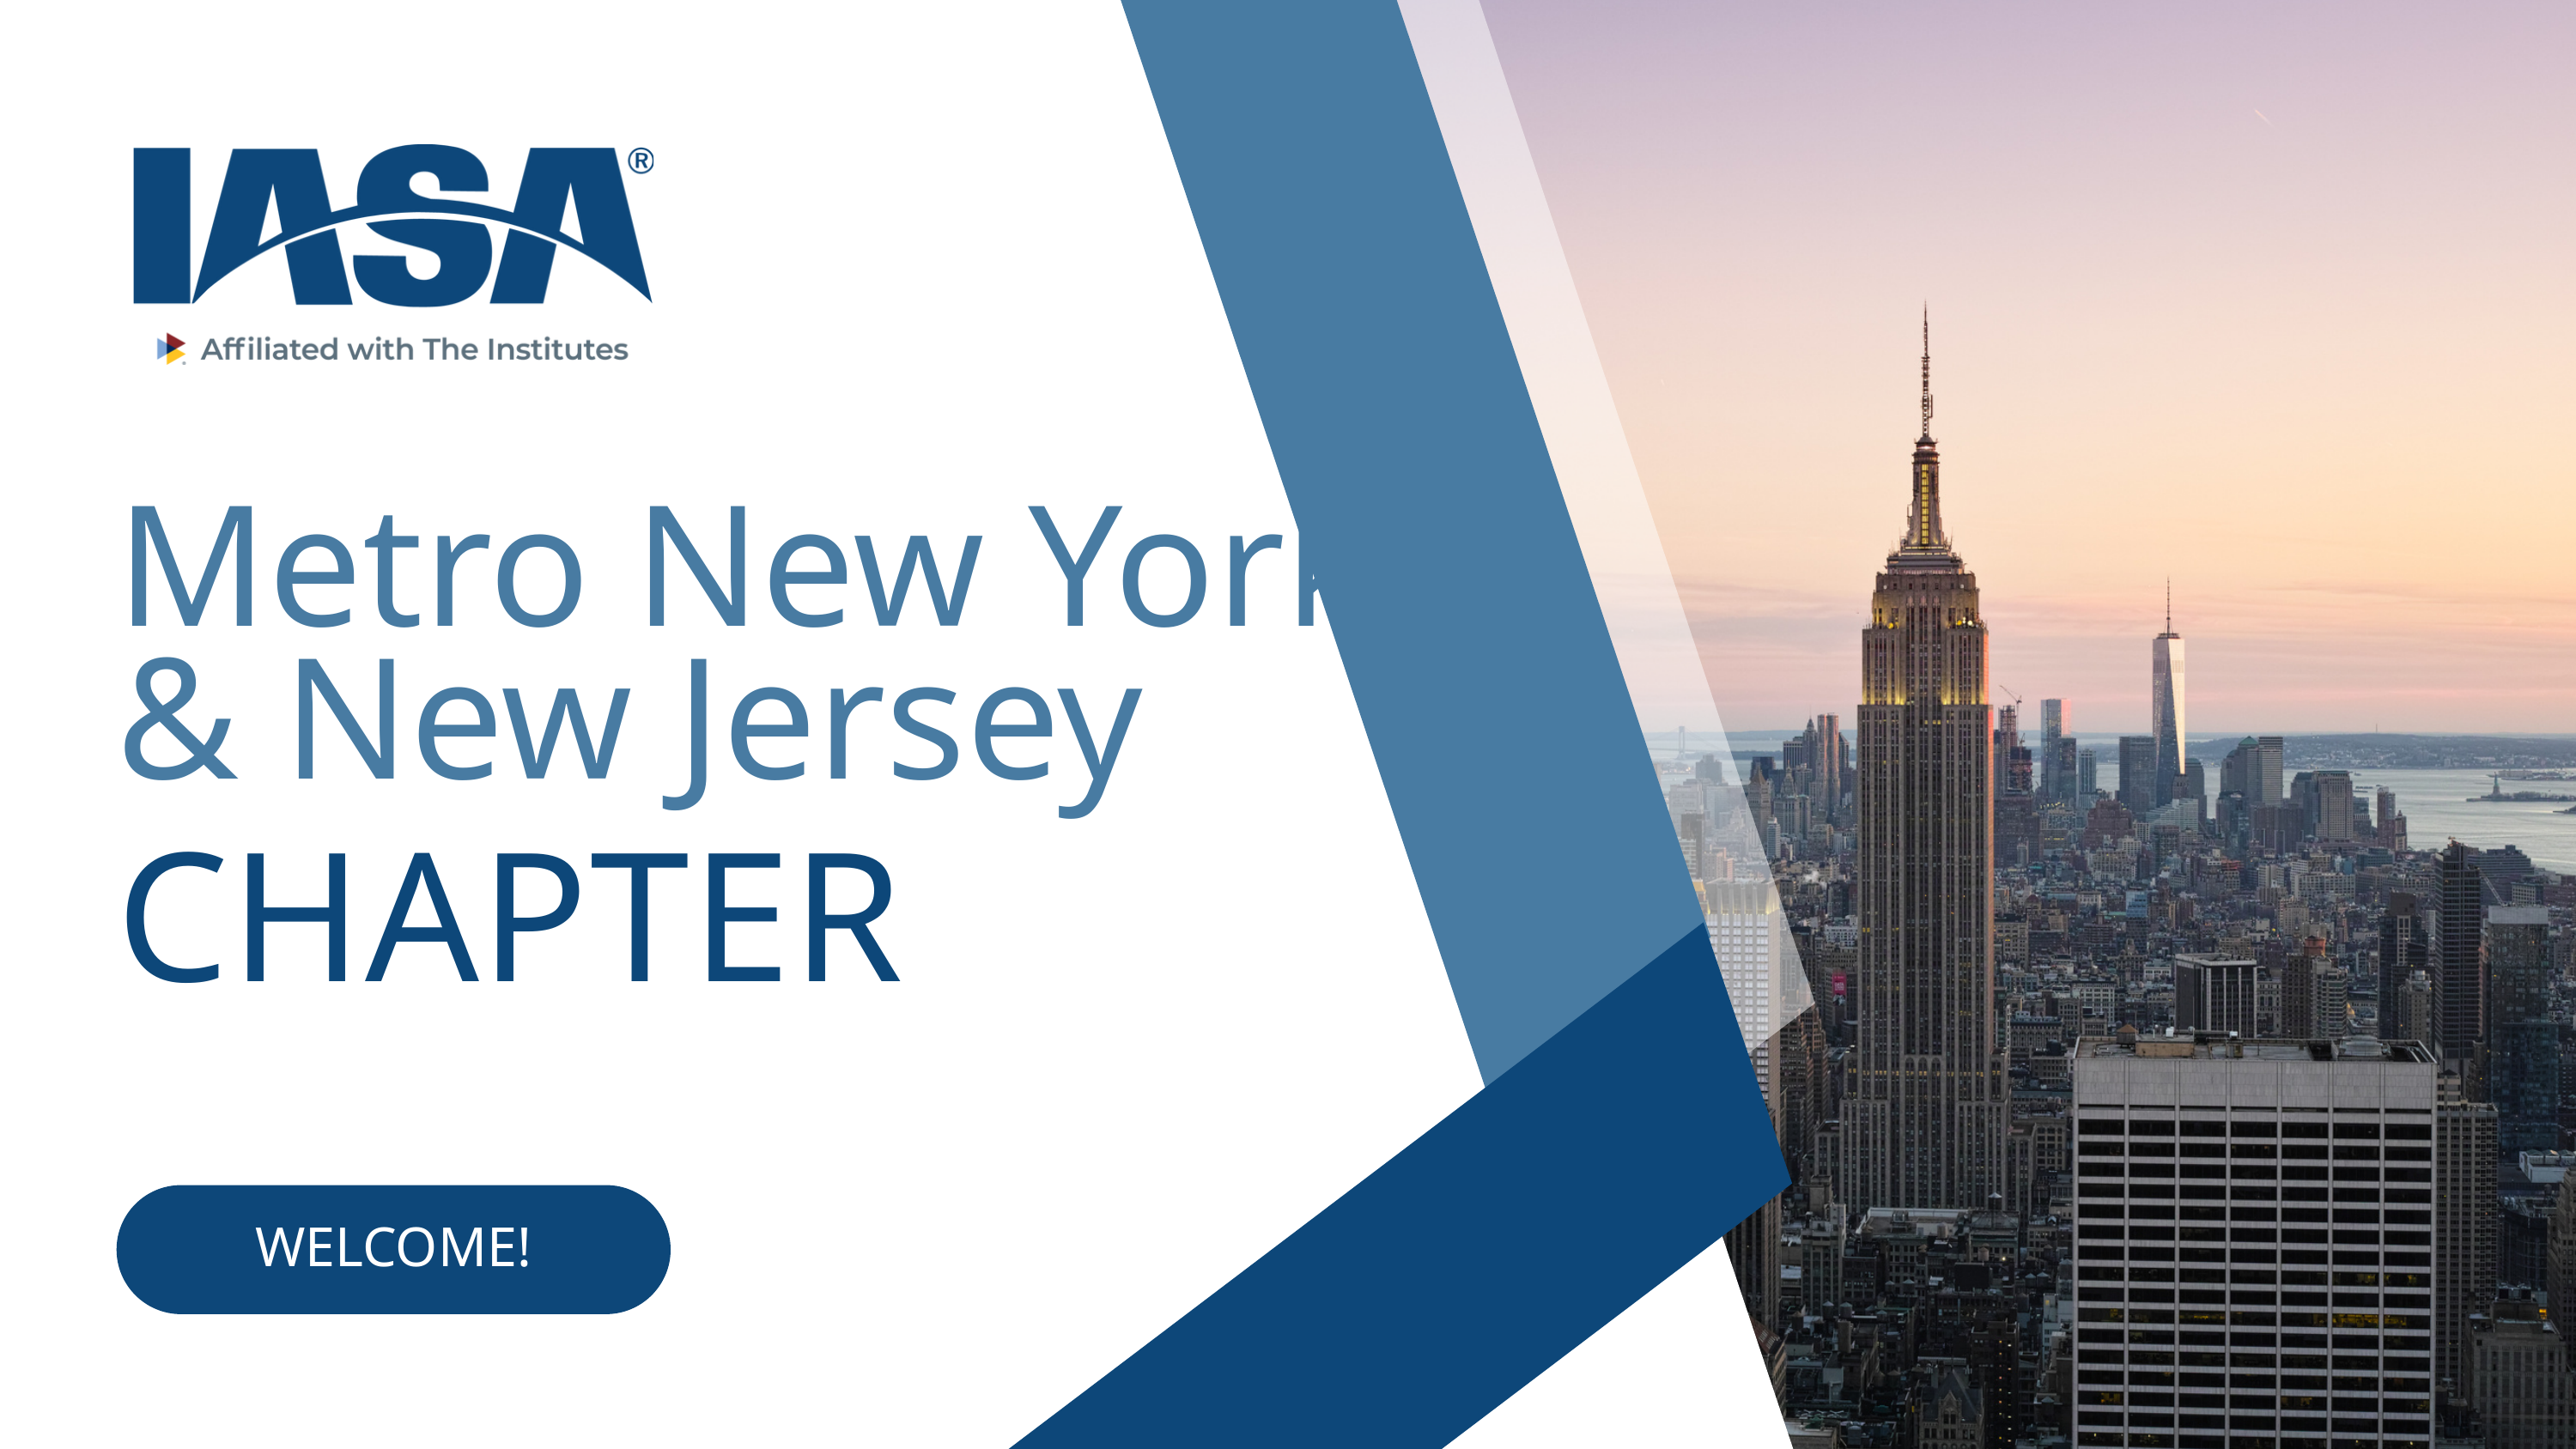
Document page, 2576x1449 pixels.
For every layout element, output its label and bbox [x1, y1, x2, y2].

text_box [116, 1185, 671, 1315]
text_box [704, 1258, 1905, 1449]
text_box [1933, 0, 2576, 1449]
text_box [0, 0, 1927, 1449]
text_box [823, 361, 2025, 624]
text_box [1933, 371, 2160, 659]
